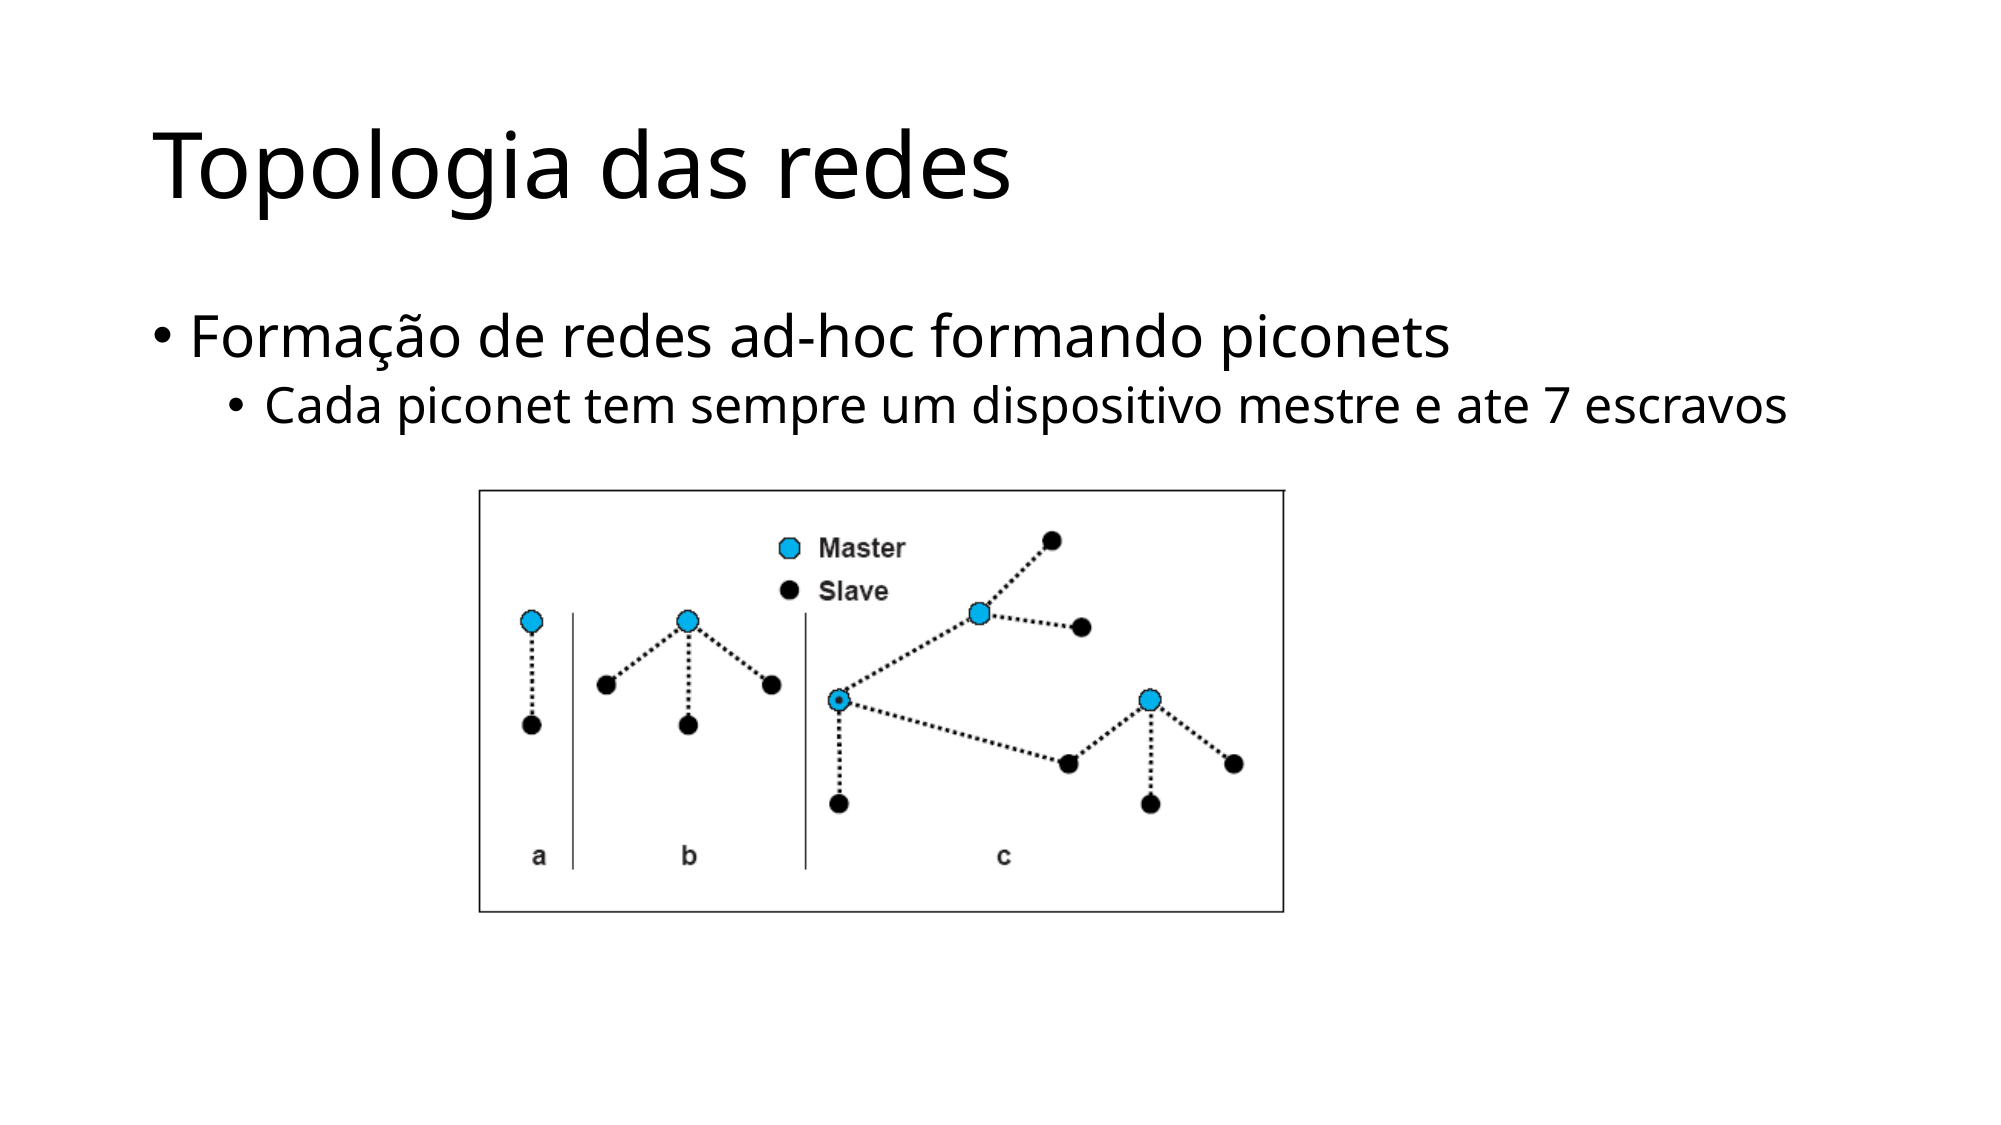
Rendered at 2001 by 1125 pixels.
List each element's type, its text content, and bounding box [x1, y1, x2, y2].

picture [475, 487, 1289, 917]
title Topologia das redes [137, 59, 1863, 278]
list Formação de redes ad-hoc formando piconets Cada piconet tem sempre um dispositivo mestre e ate 7 escravos [137, 299, 1863, 1014]
